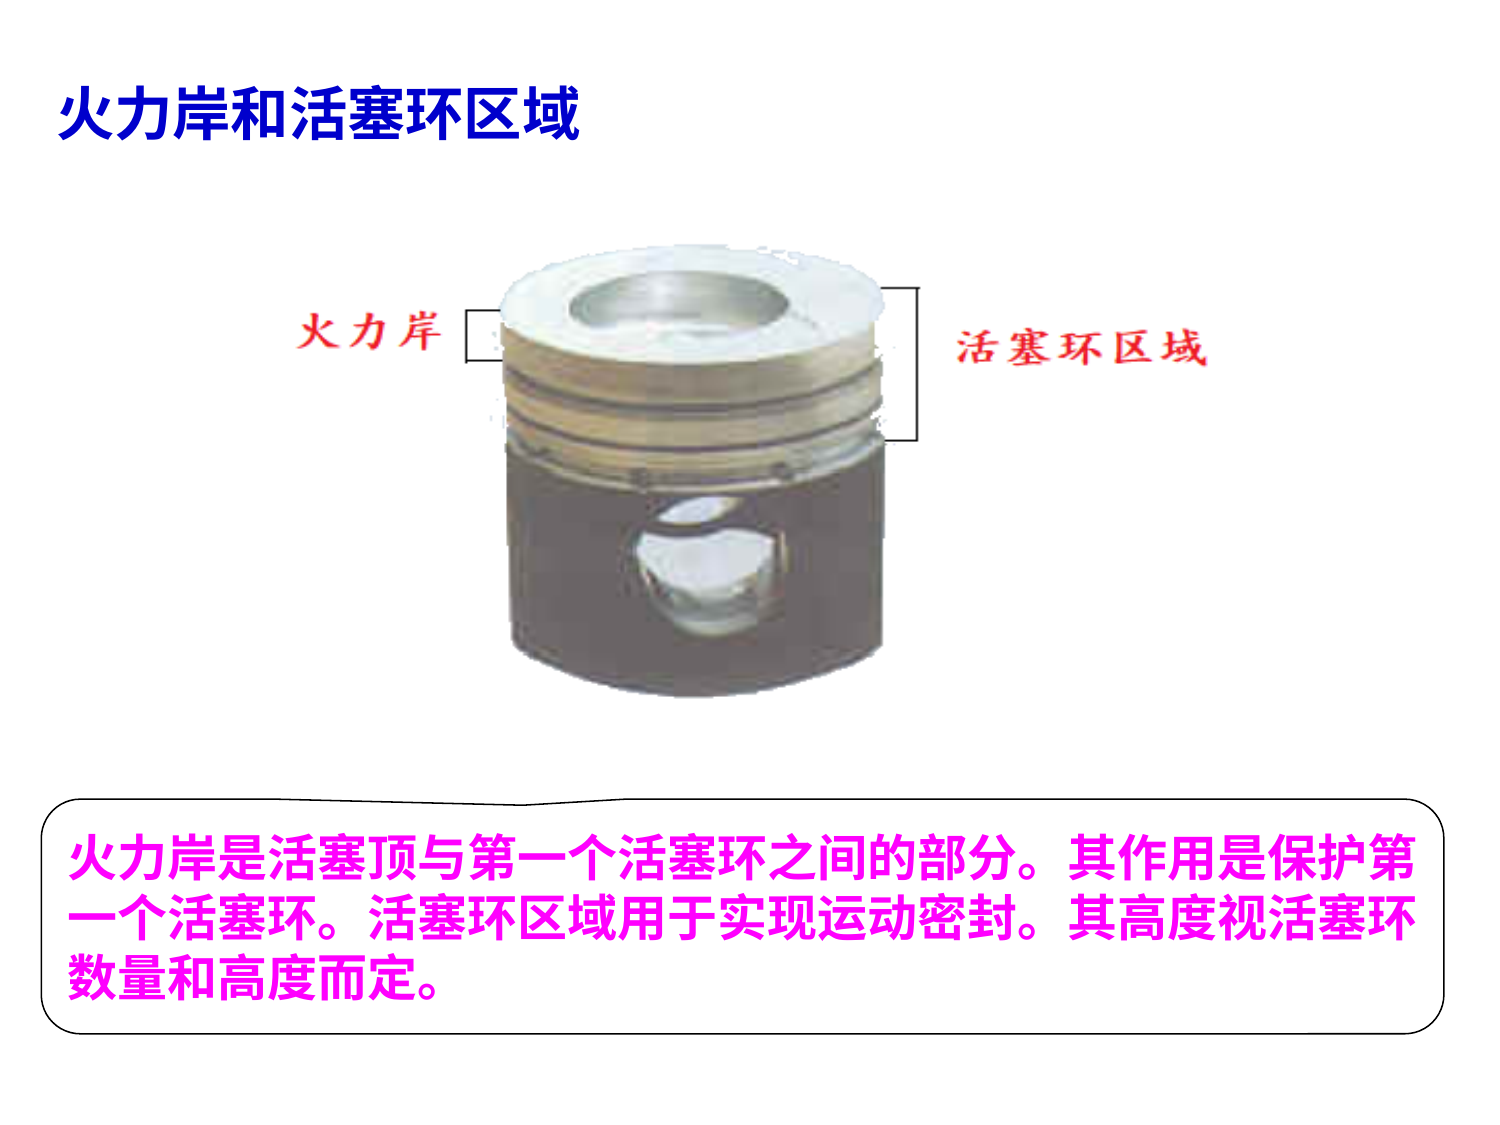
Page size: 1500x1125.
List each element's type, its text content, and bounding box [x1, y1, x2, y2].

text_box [290, 241, 1239, 710]
text_box 火力岸是活塞顶与第一个活塞环之间的部分。其作用是保护第一个活塞环。活塞环区域用于实现运动密封。其高度视活塞环数量和高度而定。 [41, 799, 1444, 1034]
title 火力岸和活塞环区域 [40, 18, 1317, 207]
